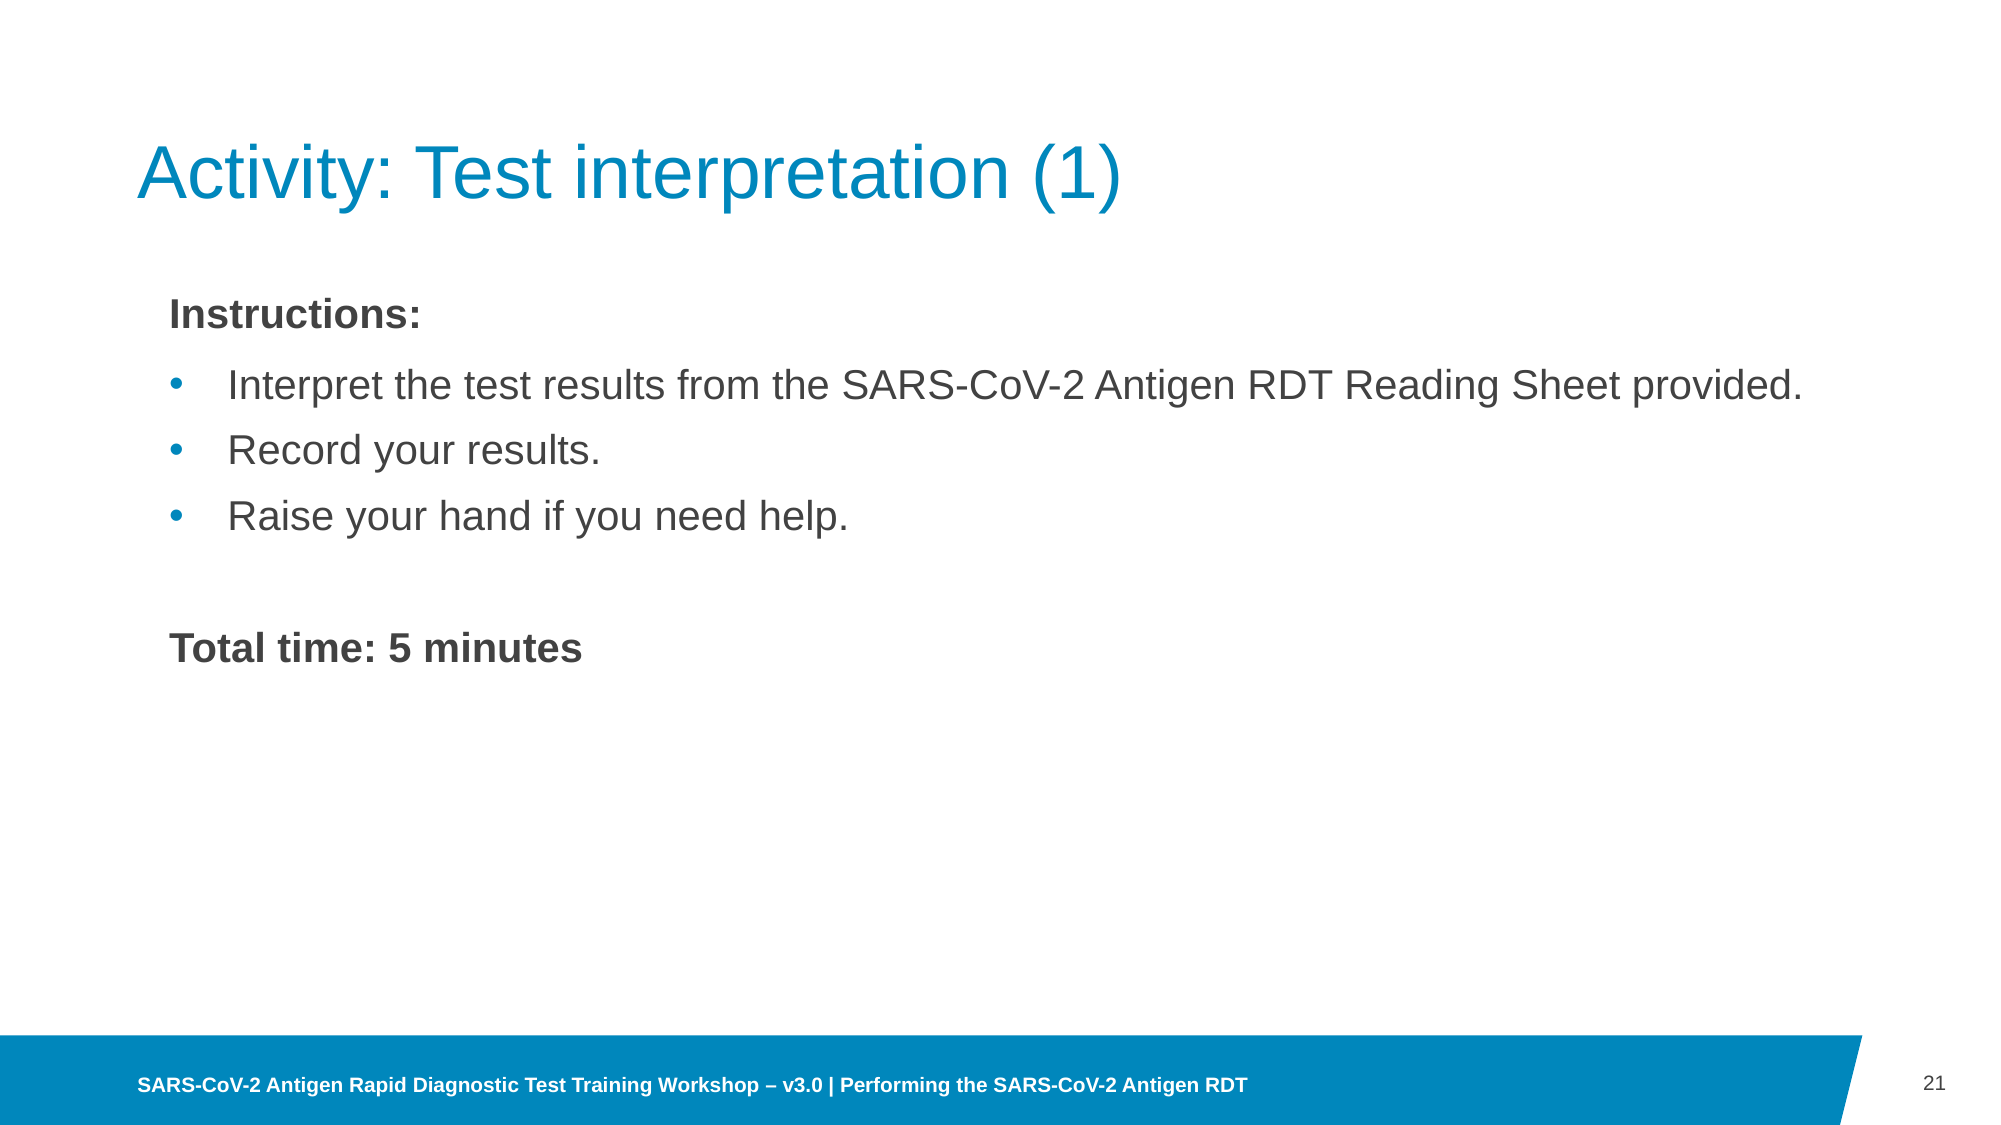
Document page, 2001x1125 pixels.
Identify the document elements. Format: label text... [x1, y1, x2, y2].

list Instructions: Interpret the test results from the SARS-CoV-2 Antigen RDT Reading Sheet provided. Record your results. Raise your hand if you need help. Total time: 5 minutes [137, 284, 1863, 1014]
footer SARS-CoV-2 Antigen Rapid Diagnostic Test Training Workshop – v3.0 | Performing the SARS-CoV-2 Antigen RDT [137, 1042, 1338, 1125]
slide_number 21 [1862, 1035, 1947, 1125]
title Activity: Test interpretation (1) [137, 59, 1863, 215]
